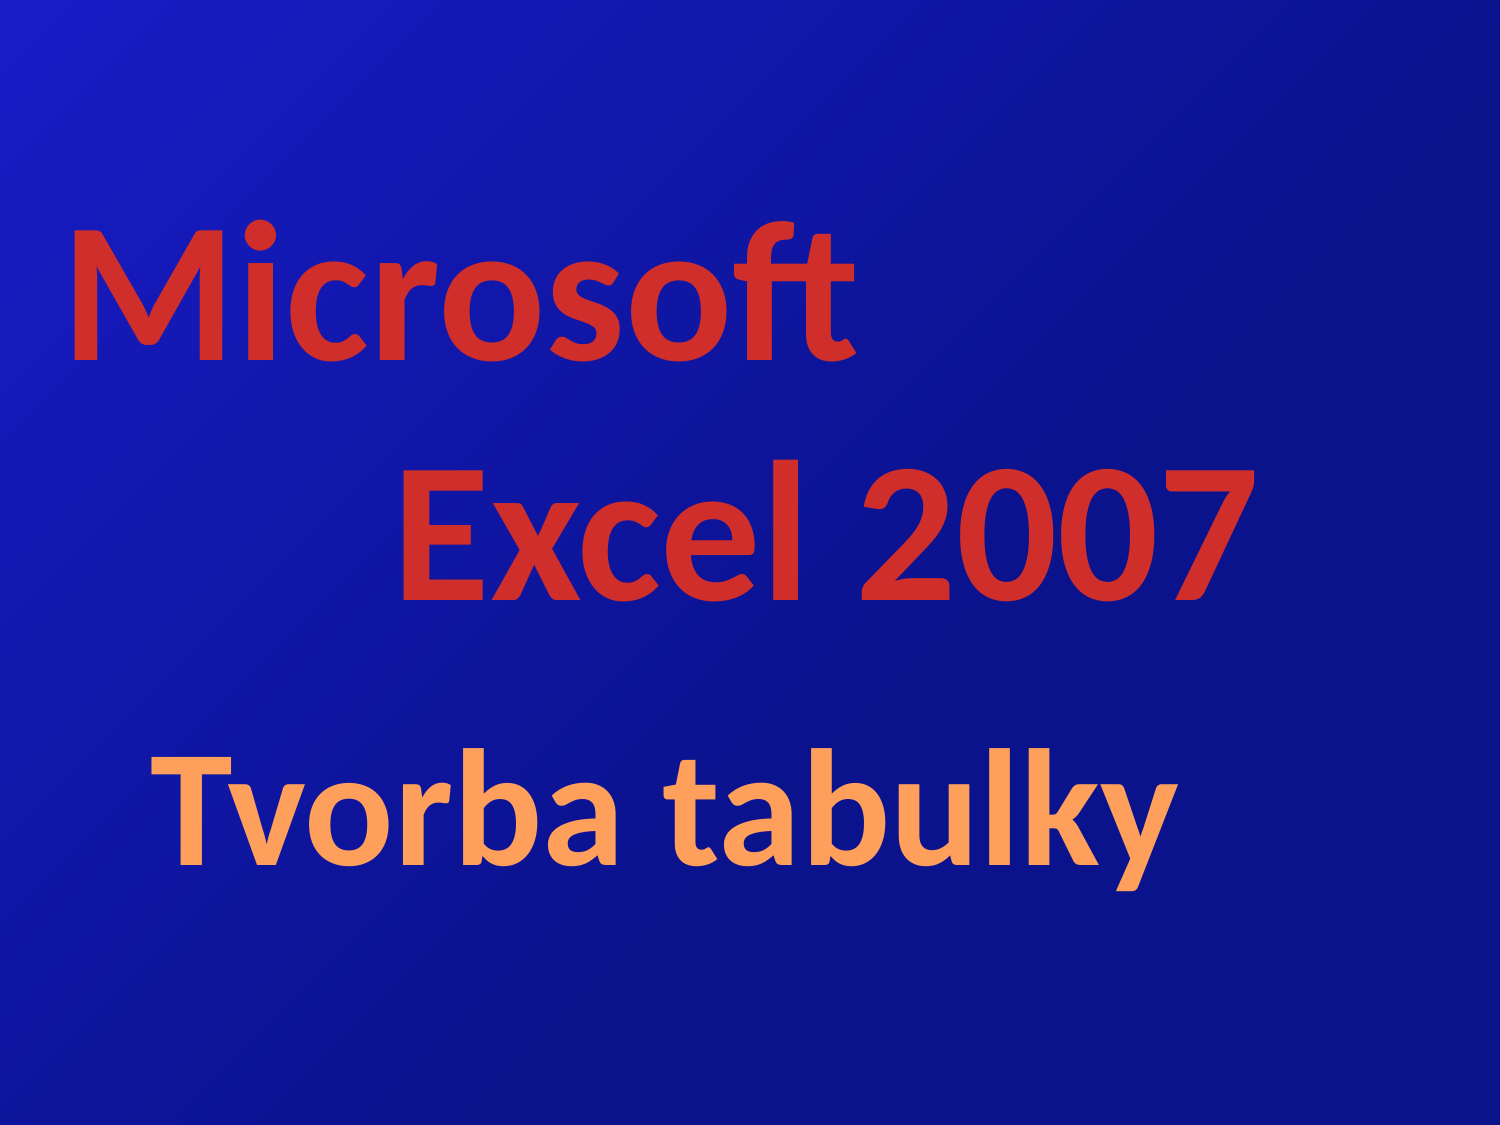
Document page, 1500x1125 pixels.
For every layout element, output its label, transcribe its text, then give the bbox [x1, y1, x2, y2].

title Microsoft Excel 2007 [46, 164, 1442, 638]
subtitle Tvorba tabulky [58, 691, 1273, 991]
